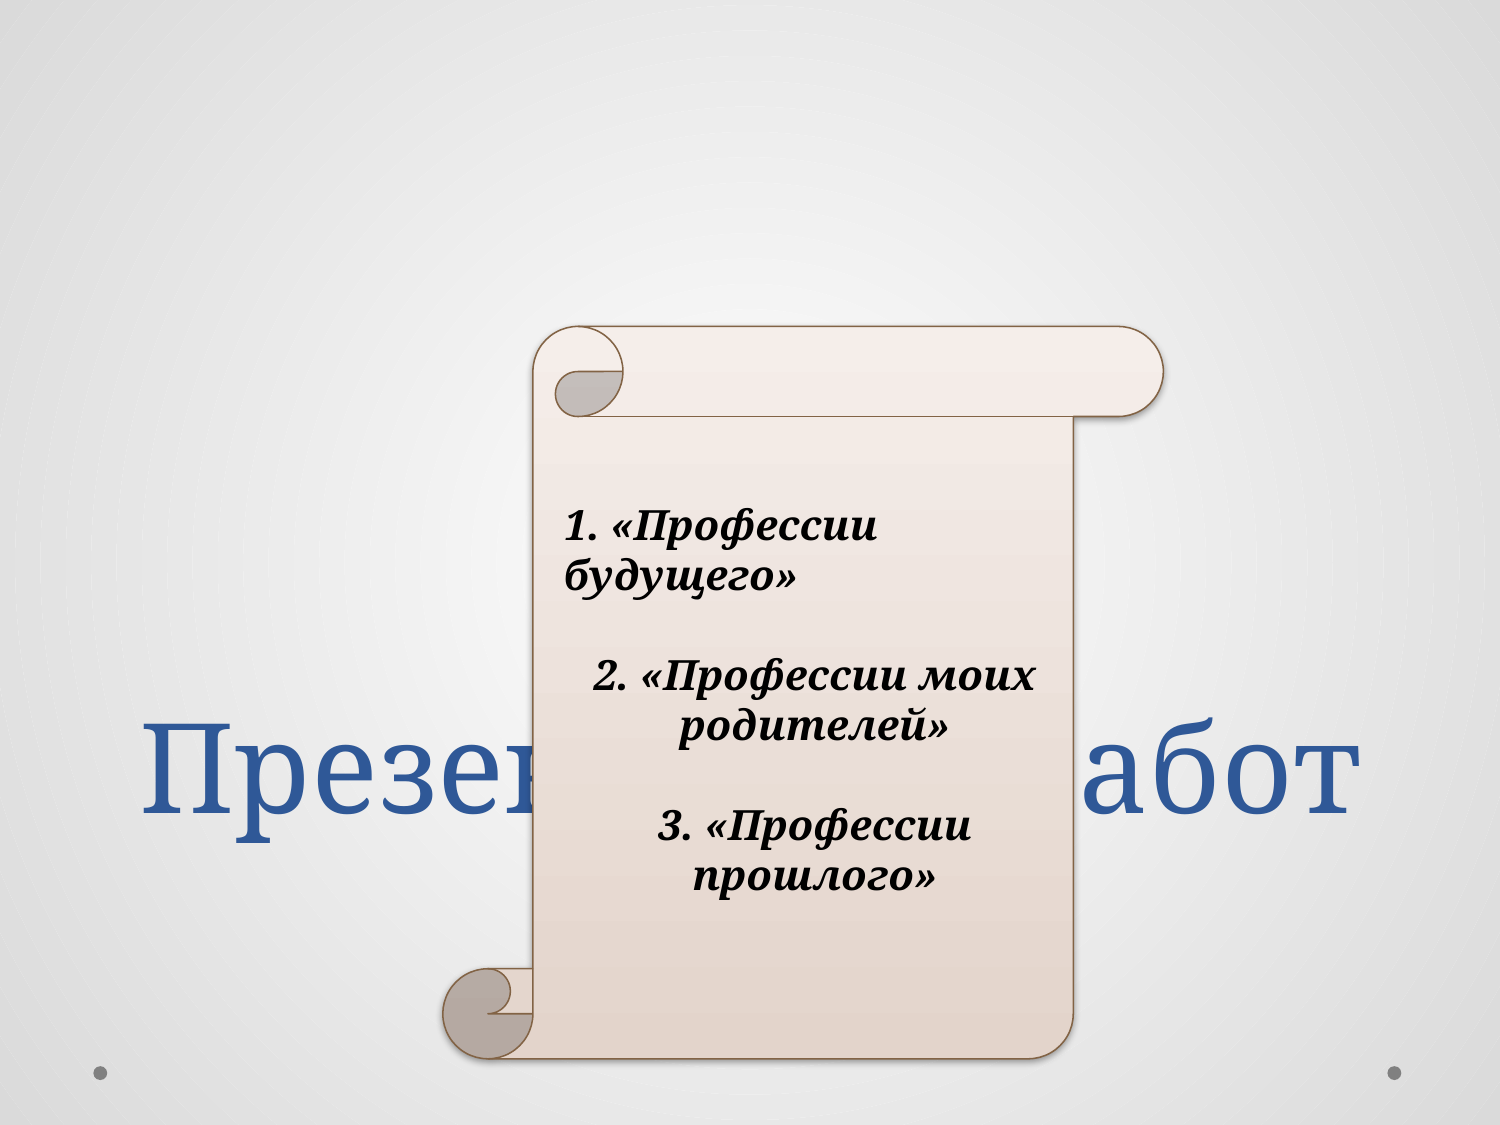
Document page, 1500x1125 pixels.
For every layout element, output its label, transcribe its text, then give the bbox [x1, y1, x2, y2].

text_box [442, 325, 1165, 1060]
title Презентация работ [76, 184, 1425, 846]
text_box 1. «Профессии будущего» 2. «Профессии моих родителей» 3. «Профессии прошлого» [549, 491, 1081, 907]
